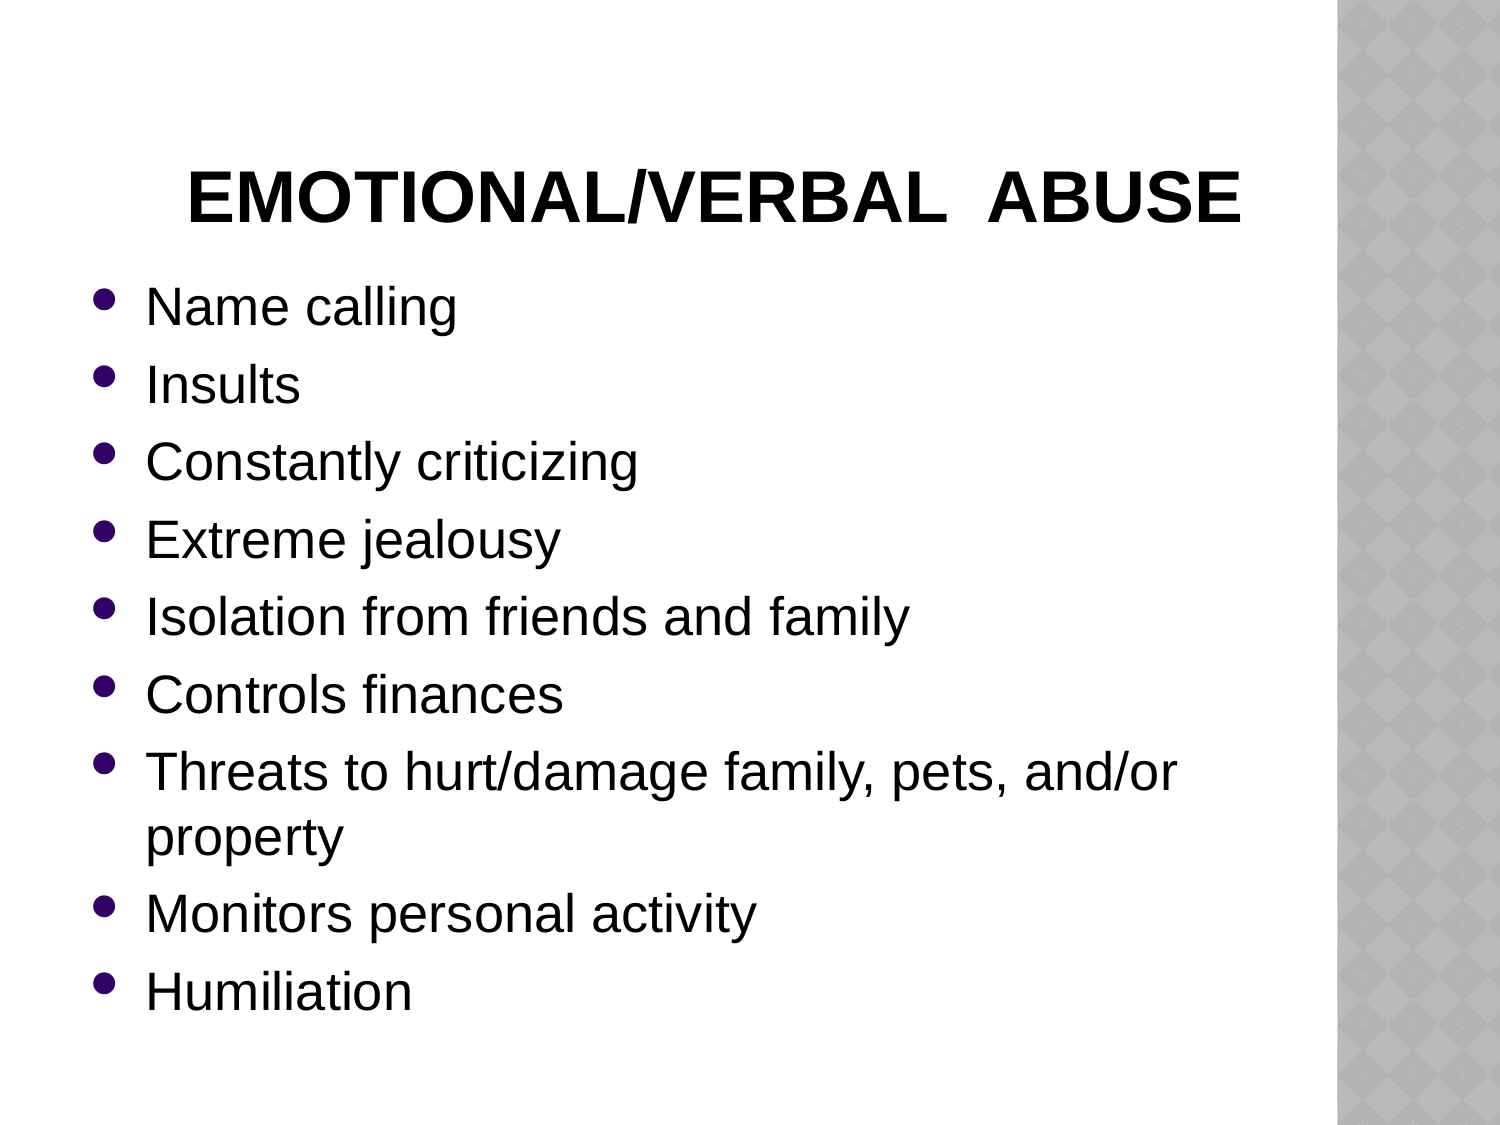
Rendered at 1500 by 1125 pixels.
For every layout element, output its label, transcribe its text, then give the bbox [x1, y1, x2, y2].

title Emotional/Verbal Abuse [75, 52, 1263, 240]
list Name calling Insults Constantly criticizing Extreme jealousy Isolation from friends and family Controls finances Threats to hurt/damage family, pets, and/or property Monitors personal activity Humiliation [75, 264, 1263, 1060]
